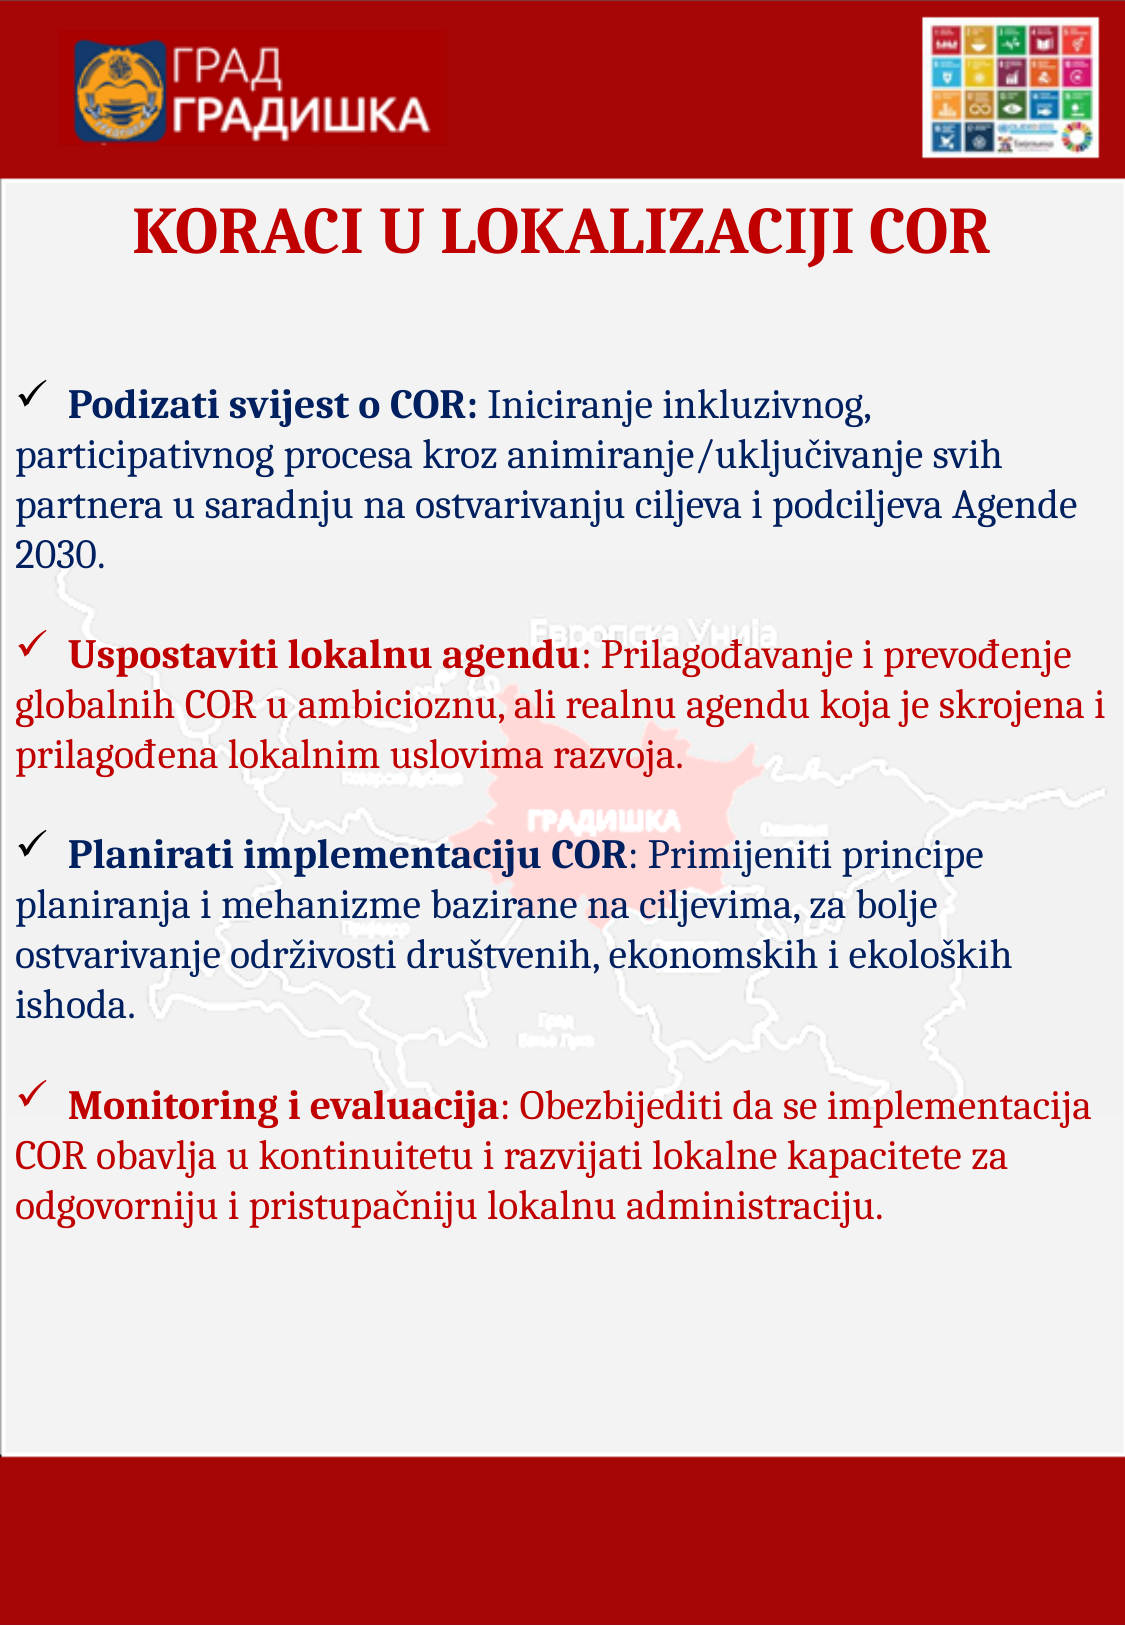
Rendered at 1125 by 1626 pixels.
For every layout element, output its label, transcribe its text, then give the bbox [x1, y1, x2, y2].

picture [0, 0, 1125, 179]
picture [0, 1415, 1125, 1625]
text_box KORACI U LOKALIZACIJI COR Podizati svijest o COR: Iniciranje inkluzivnog, participativnog procesa kroz animiranje/uključivanje svih partnera u saradnju na ostvarivanju ciljeva i podciljeva Agende 2030. Uspostaviti lokalnu agendu: Prilagođavanje i prevođenje globalnih COR u ambicioznu, ali realnu agendu koja je skrojena i prilagođena lokalnim uslovima razvoja. Planirati implementaciju COR: Primijeniti principe planiranja i mehanizme bazirane na ciljevima, za bolje ostvarivanje održivosti društvenih, ekonomskih i ekoloških ishoda. Monitoring i evaluacija: Obezbijediti da se implementacija COR obavlja u kontinuitetu i razvijati lokalne kapacitete za odgovorniju i pristupačniju lokalnu administraciju. [0, 179, 1125, 1415]
